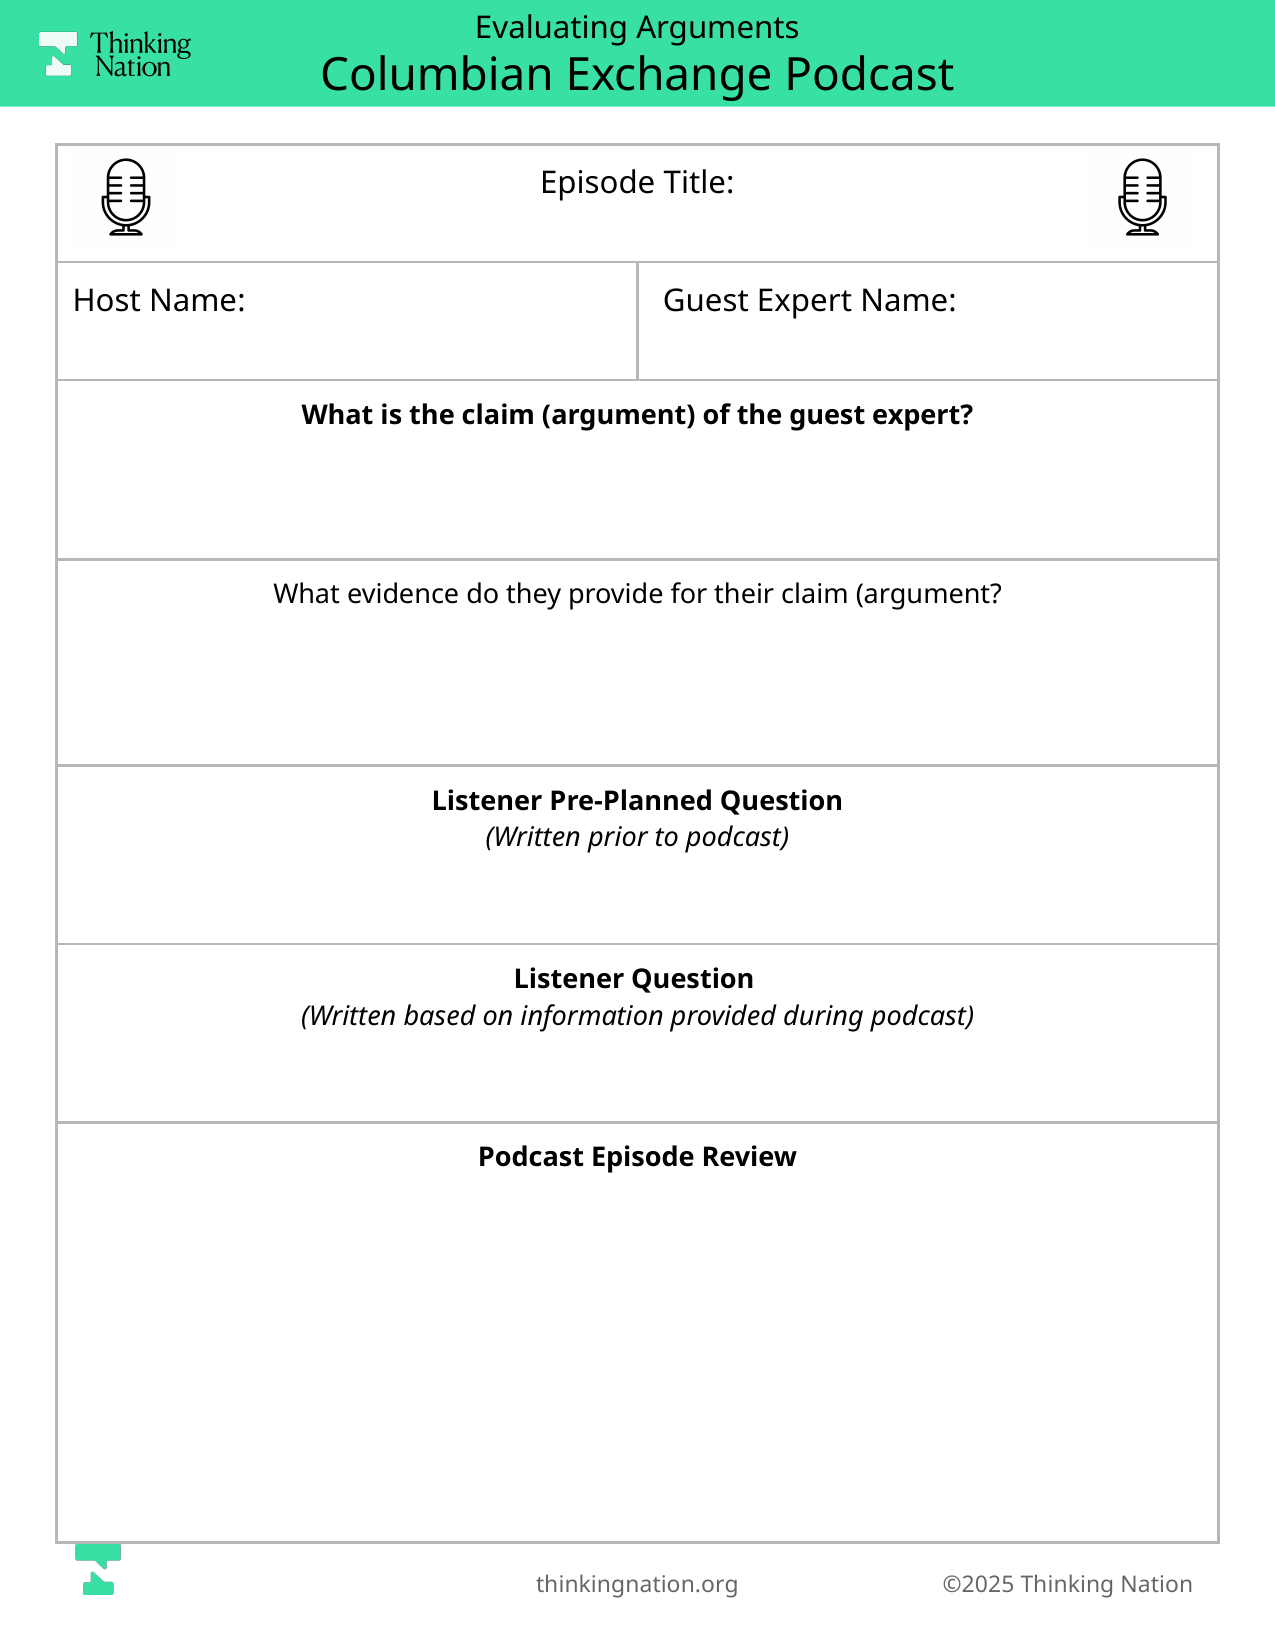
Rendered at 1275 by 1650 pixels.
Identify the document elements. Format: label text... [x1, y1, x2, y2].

table_cell Listener Pre-Planned Question (Written prior to podcast) [58, 767, 1217, 943]
text_box Evaluating Arguments Columbian Exchange Podcast [0, 0, 1275, 107]
table_cell What is the claim (argument) of the guest expert? [58, 381, 1217, 558]
picture [72, 143, 180, 251]
picture [1088, 143, 1197, 251]
table_cell Podcast Episode Review [58, 1124, 1217, 1541]
table_cell Listener Question (Written based on information provided during podcast) [58, 945, 1217, 1121]
picture [62, 1533, 134, 1605]
table_cell Guest Expert Name: [639, 263, 1217, 379]
table_cell Host Name: [58, 263, 636, 379]
text_box thinkingnation.org [486, 1553, 789, 1605]
table_cell What evidence do they provide for their claim (argument? [58, 561, 1217, 764]
text_box ©2025 Thinking Nation [907, 1553, 1210, 1605]
picture [22, 17, 196, 90]
table_header Episode Title: [58, 146, 1217, 261]
